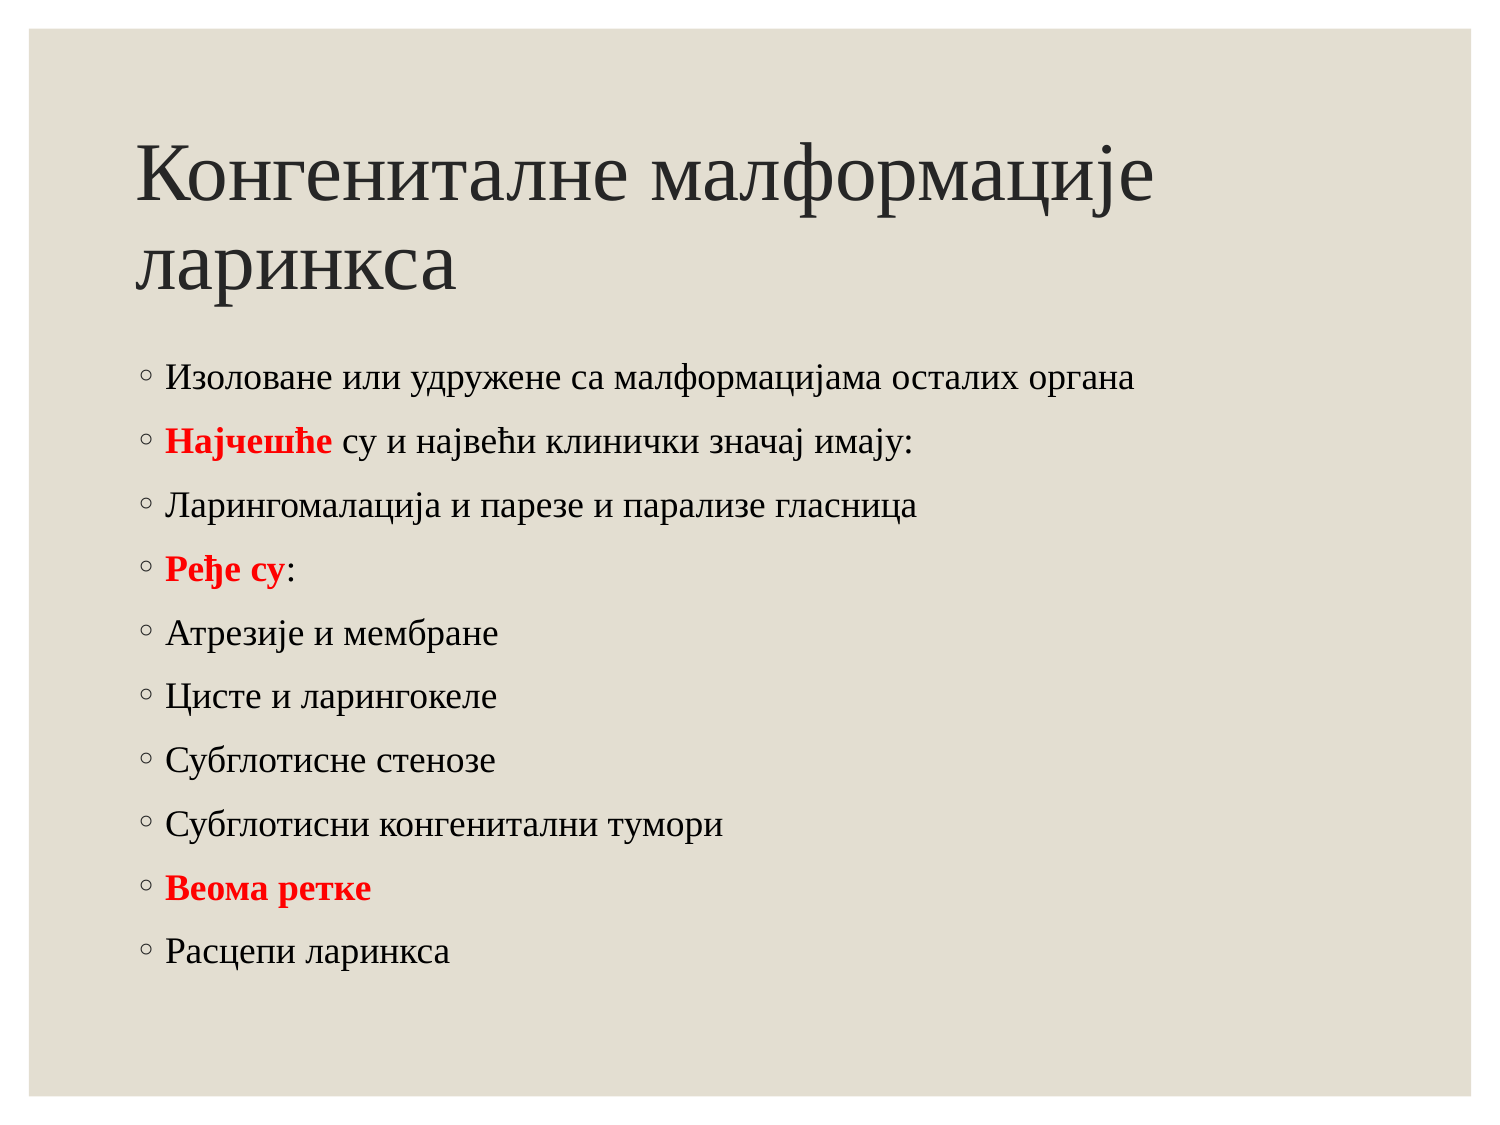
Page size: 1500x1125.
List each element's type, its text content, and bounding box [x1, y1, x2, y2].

list Изоловане или удружене са малформацијама осталих органа Најчешће су и највећи клинички значај имају: Ларингомалација и парезе и парализе гласница Ређе су: Атрезије и мембране Цисте и ларингокеле Субглотисне стенозе Субглотисни конгенитални тумори Веома ретке Расцепи ларинкса [120, 345, 1380, 990]
title Конгениталне малформације ларинкса [120, 105, 1380, 331]
